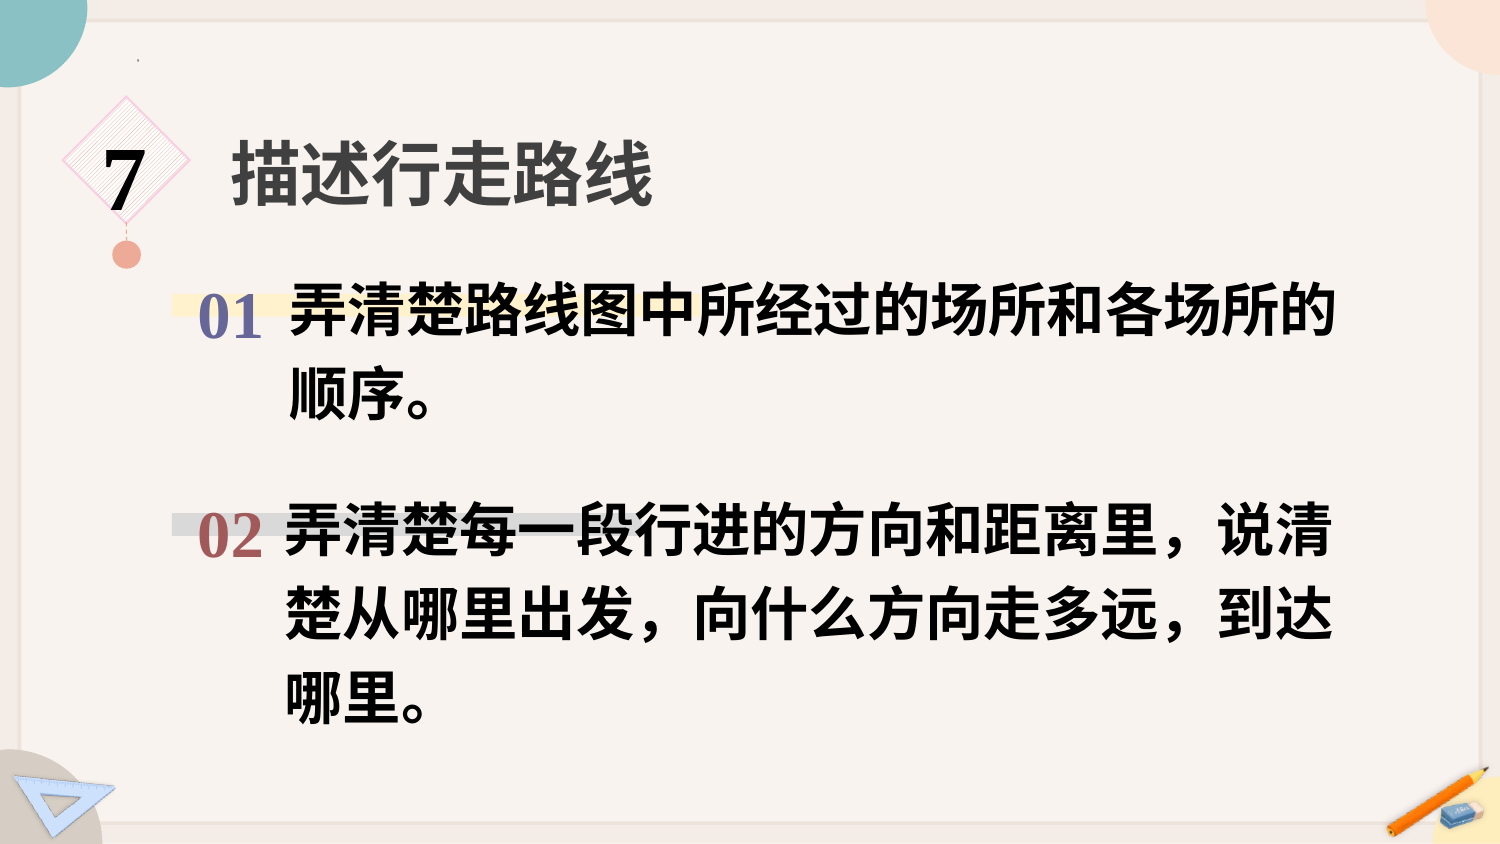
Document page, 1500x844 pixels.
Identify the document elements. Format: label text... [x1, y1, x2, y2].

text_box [171, 236, 1388, 426]
picture [14, 737, 122, 840]
text_box 描述行走路线 [231, 92, 925, 222]
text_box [171, 455, 1356, 731]
picture [1379, 766, 1499, 838]
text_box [64, 72, 231, 269]
